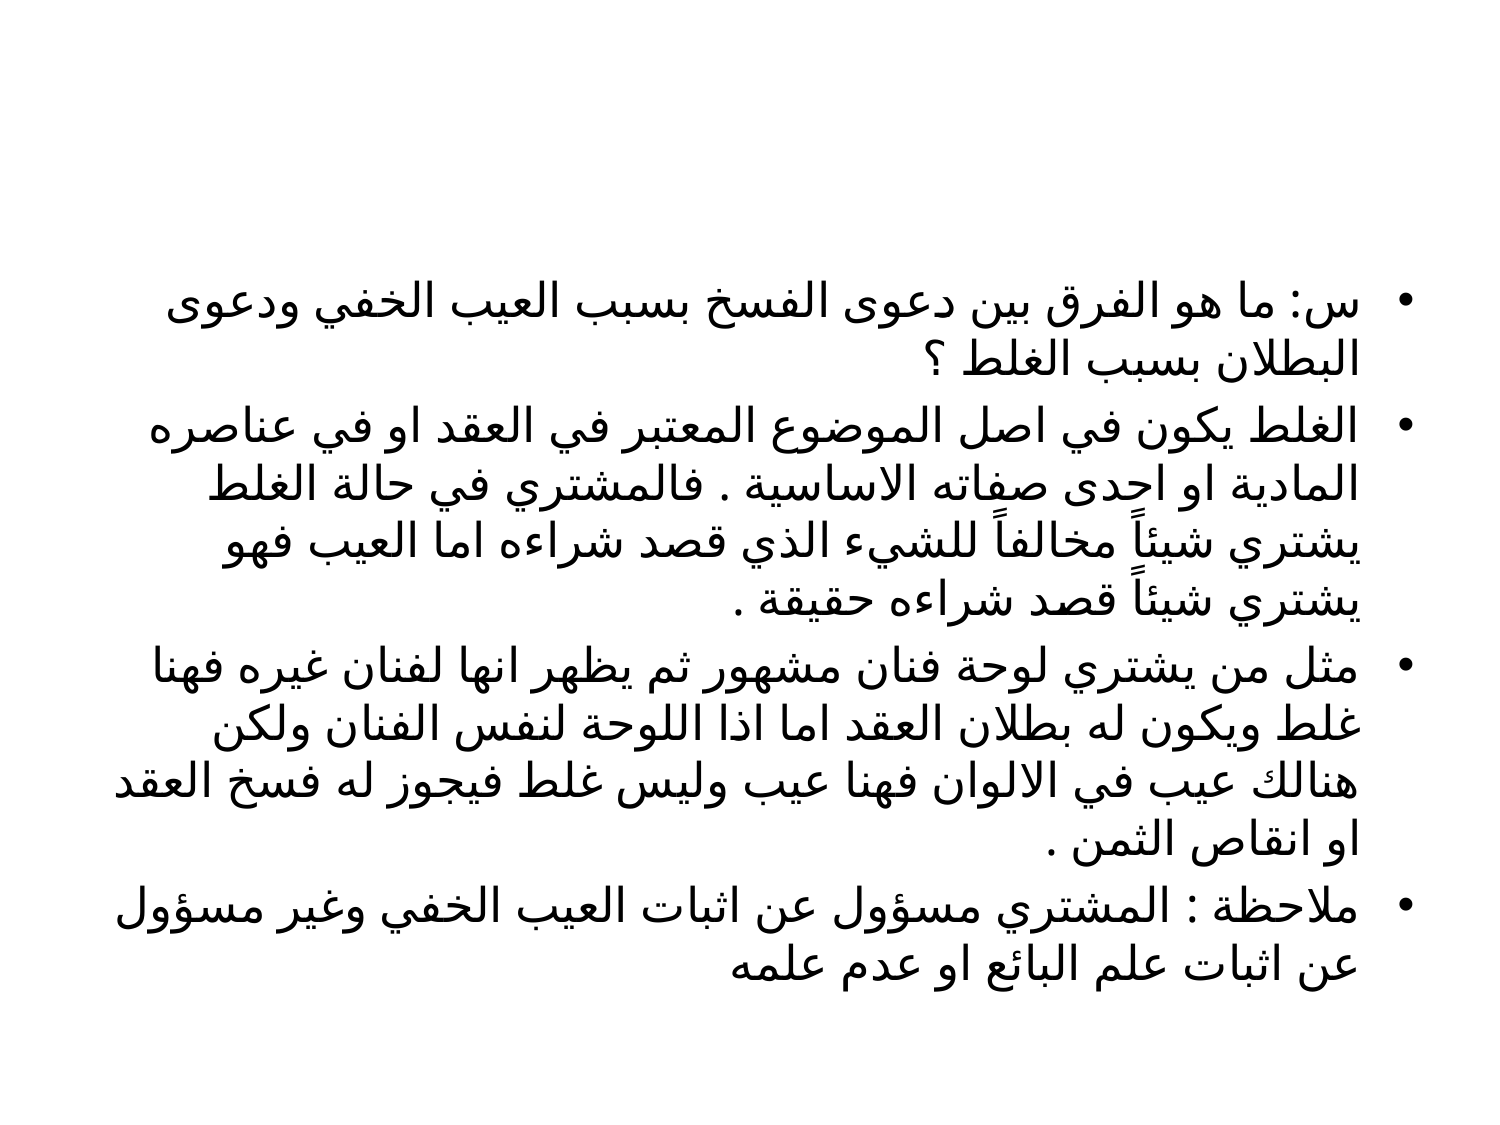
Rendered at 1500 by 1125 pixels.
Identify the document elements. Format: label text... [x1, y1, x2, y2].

list س: ما هو الفرق بين دعوى الفسخ بسبب العيب الخفي ودعوى البطلان بسبب الغلط ؟ الغلط يكون في اصل الموضوع المعتبر في العقد او في عناصره المادية او احدى صفاته الاساسية . فالمشتري في حالة الغلط يشتري شيئاً مخالفاً للشيء الذي قصد شراءه اما العيب فهو يشتري شيئاً قصد شراءه حقيقة . مثل من يشتري لوحة فنان مشهور ثم يظهر انها لفنان غيره فهنا غلط ويكون له بطلان العقد اما اذا اللوحة لنفس الفنان ولكن هنالك عيب في الالوان فهنا عيب وليس غلط فيجوز له فسخ العقد او انقاص الثمن . ملاحظة : المشتري مسؤول عن اثبات العيب الخفي وغير مسؤول عن اثبات علم البائع او عدم علمه [75, 262, 1425, 1005]
